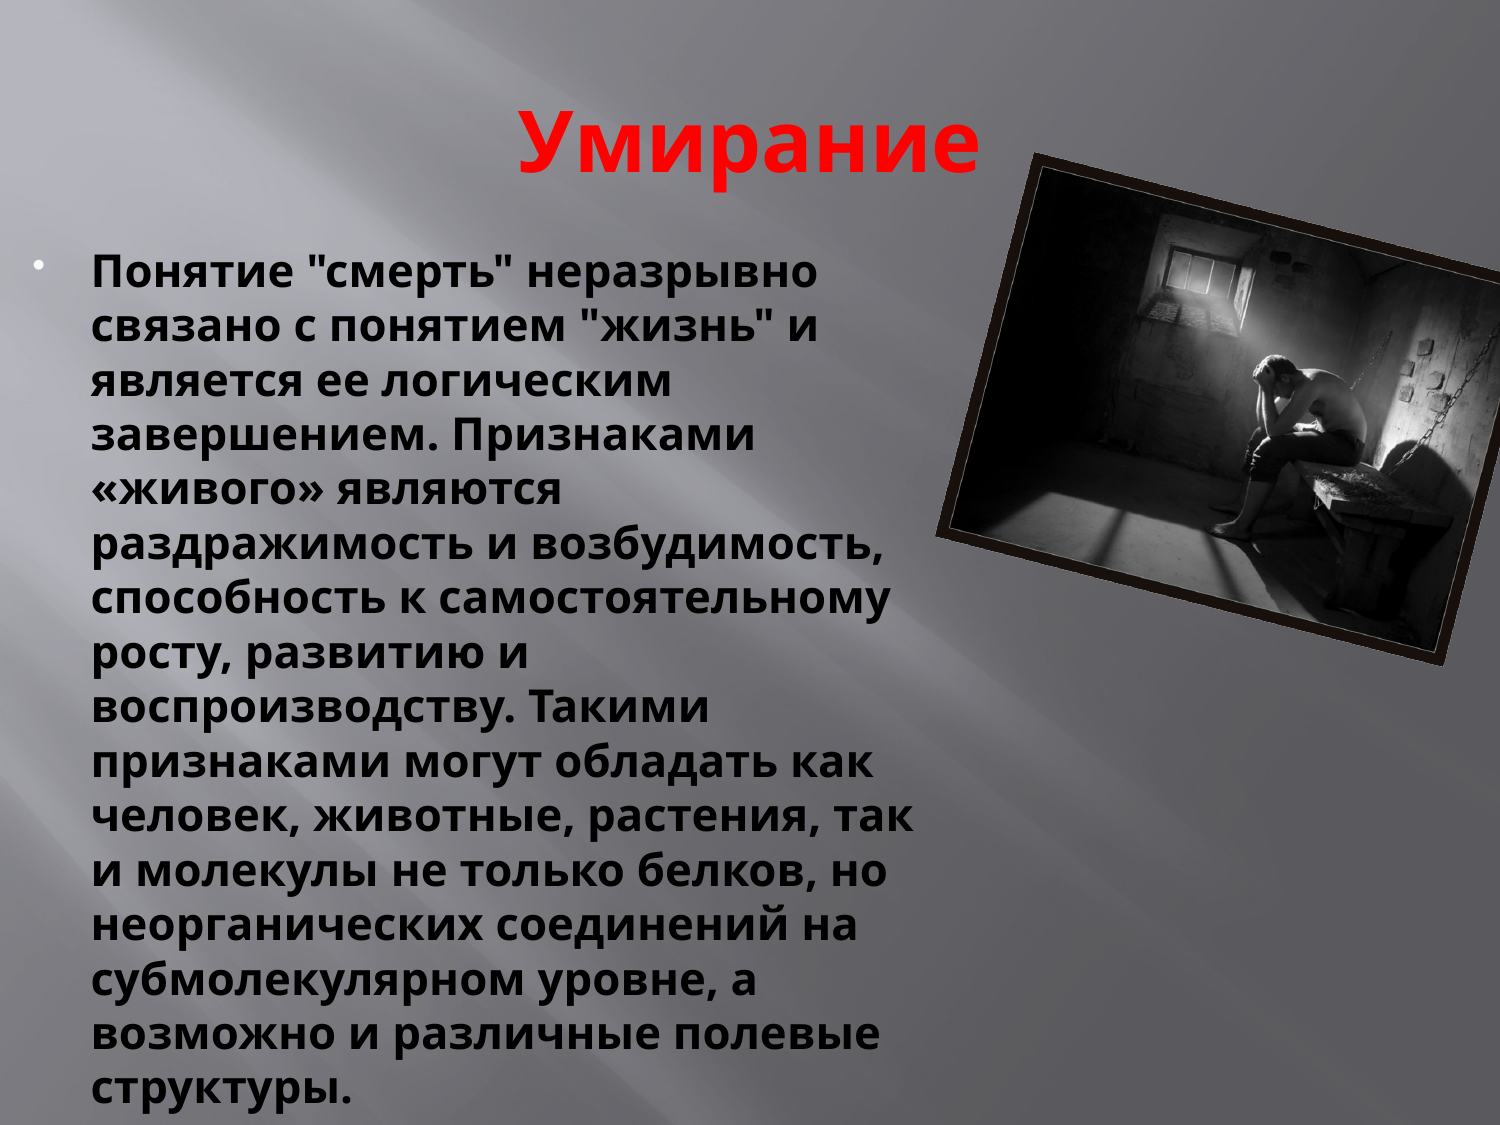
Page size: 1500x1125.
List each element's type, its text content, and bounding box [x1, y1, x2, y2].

picture [936, 152, 1500, 666]
list Понятие "смерть" неразрывно связано с понятием "жизнь" и является ее логическим завершением. Признаками «живого» являются раздражимость и возбудимость, способность к самостоятельному росту, развитию и воспроизводству. Такими признаками могут обладать как человек, животные, растения, так и молекулы не только белков, но неорганических соединений на субмолекулярном уровне, а возможно и различные полевые структуры. [0, 234, 973, 1125]
title Умирание [75, 45, 1425, 233]
